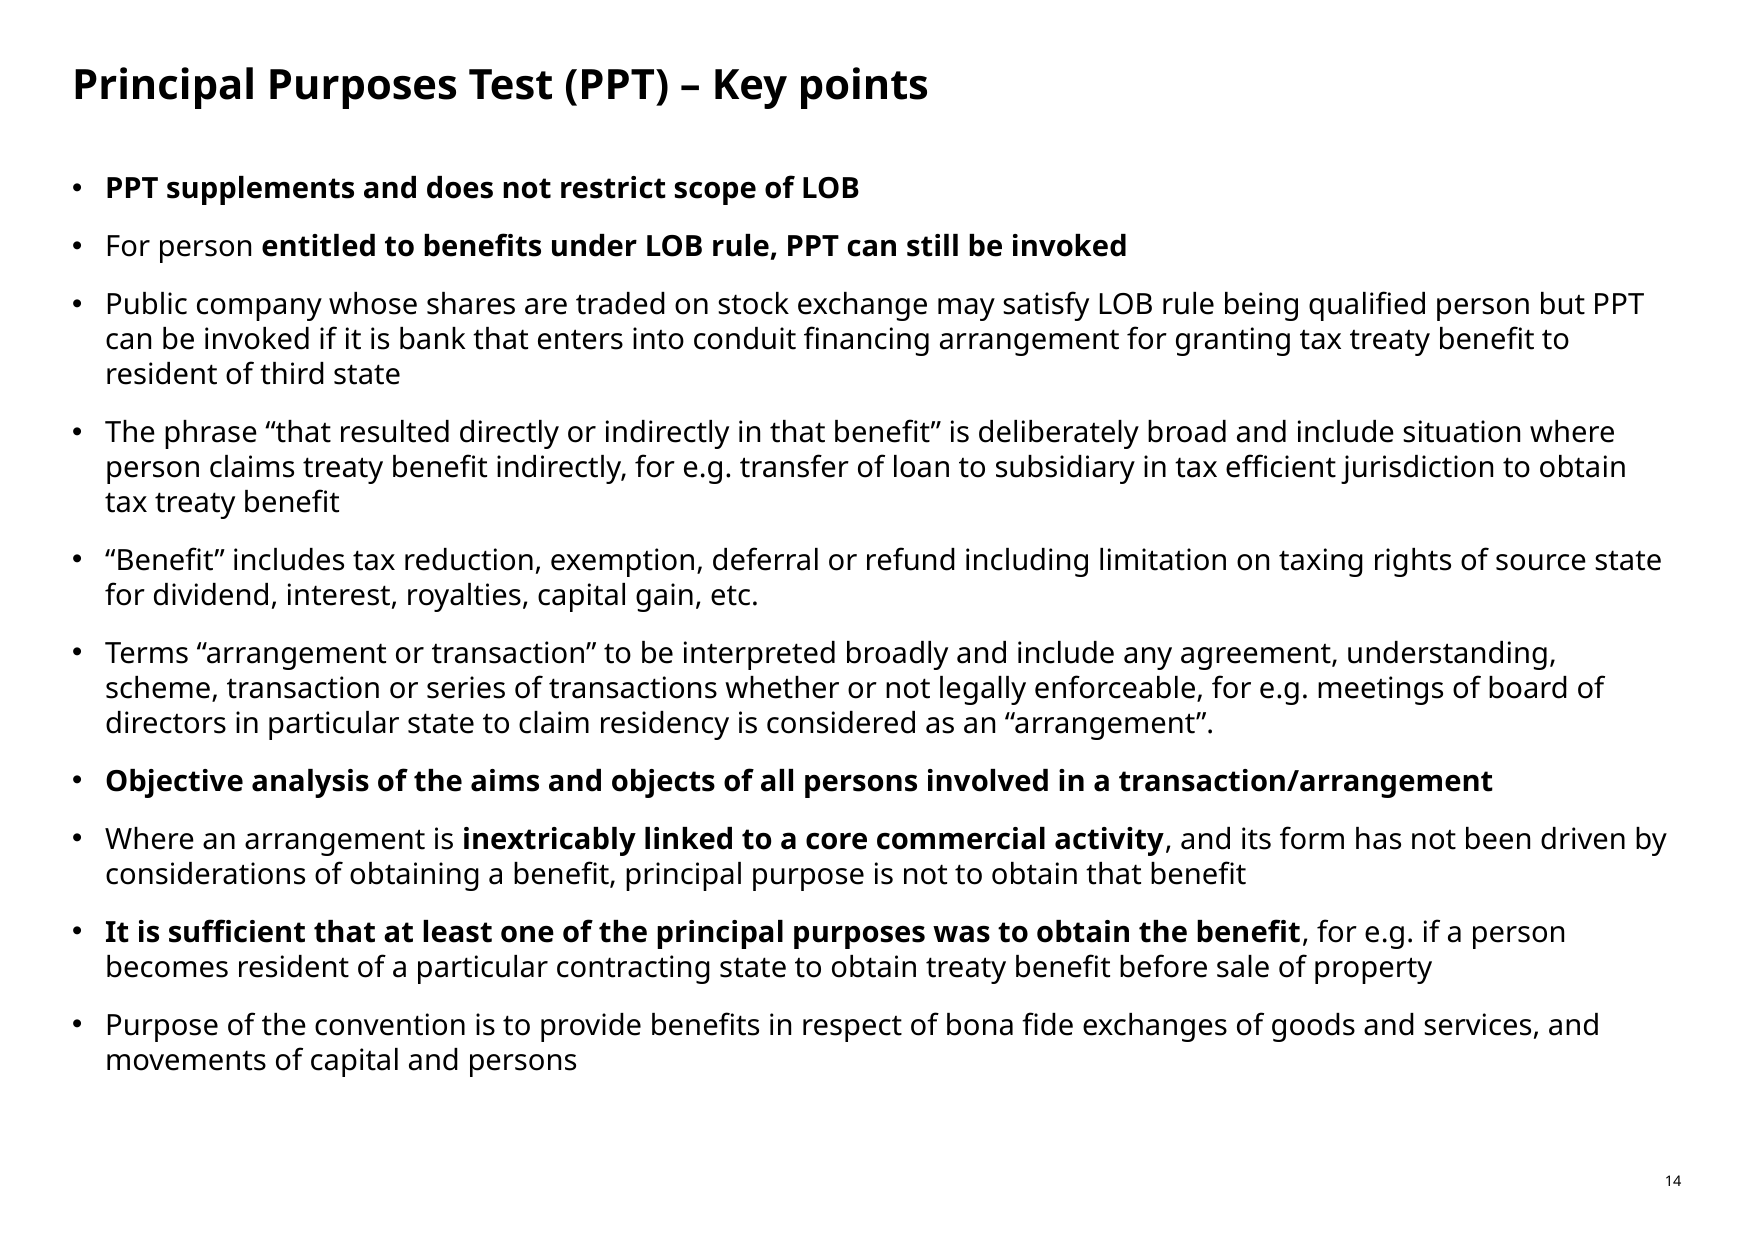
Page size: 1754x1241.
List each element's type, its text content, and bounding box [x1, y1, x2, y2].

title Principal Purposes Test (PPT) – Key points [72, 57, 1678, 118]
list PPT supplements and does not restrict scope of LOB For person entitled to benefits under LOB rule, PPT can still be invoked Public company whose shares are traded on stock exchange may satisfy LOB rule being qualified person but PPT can be invoked if it is bank that enters into conduit financing arrangement for granting tax treaty benefit to resident of third state The phrase “that resulted directly or indirectly in that benefit” is deliberately broad and include situation where person claims treaty benefit indirectly, for e.g. transfer of loan to subsidiary in tax efficient jurisdiction to obtain tax treaty benefit “Benefit” includes tax reduction, exemption, deferral or refund including limitation on taxing rights of source state for dividend, interest, royalties, capital gain, etc. Terms “arrangement or transaction” to be interpreted broadly and include any agreement, understanding, scheme, transaction or series of transactions whether or not legally enforceable, for e.g. meetings of board of directors in particular state to claim residency is considered as an “arrangement”. Objective analysis of the aims and objects of all persons involved in a transaction/arrangement Where an arrangement is inextricably linked to a core commercial activity, and its form has not been driven by considerations of obtaining a benefit, principal purpose is not to obtain that benefit It is sufficient that at least one of the principal purposes was to obtain the benefit, for e.g. if a person becomes resident of a particular contracting state to obtain treaty benefit before sale of property Purpose of the convention is to provide benefits in respect of bona fide exchanges of goods and services, and movements of capital and persons [72, 169, 1678, 1160]
